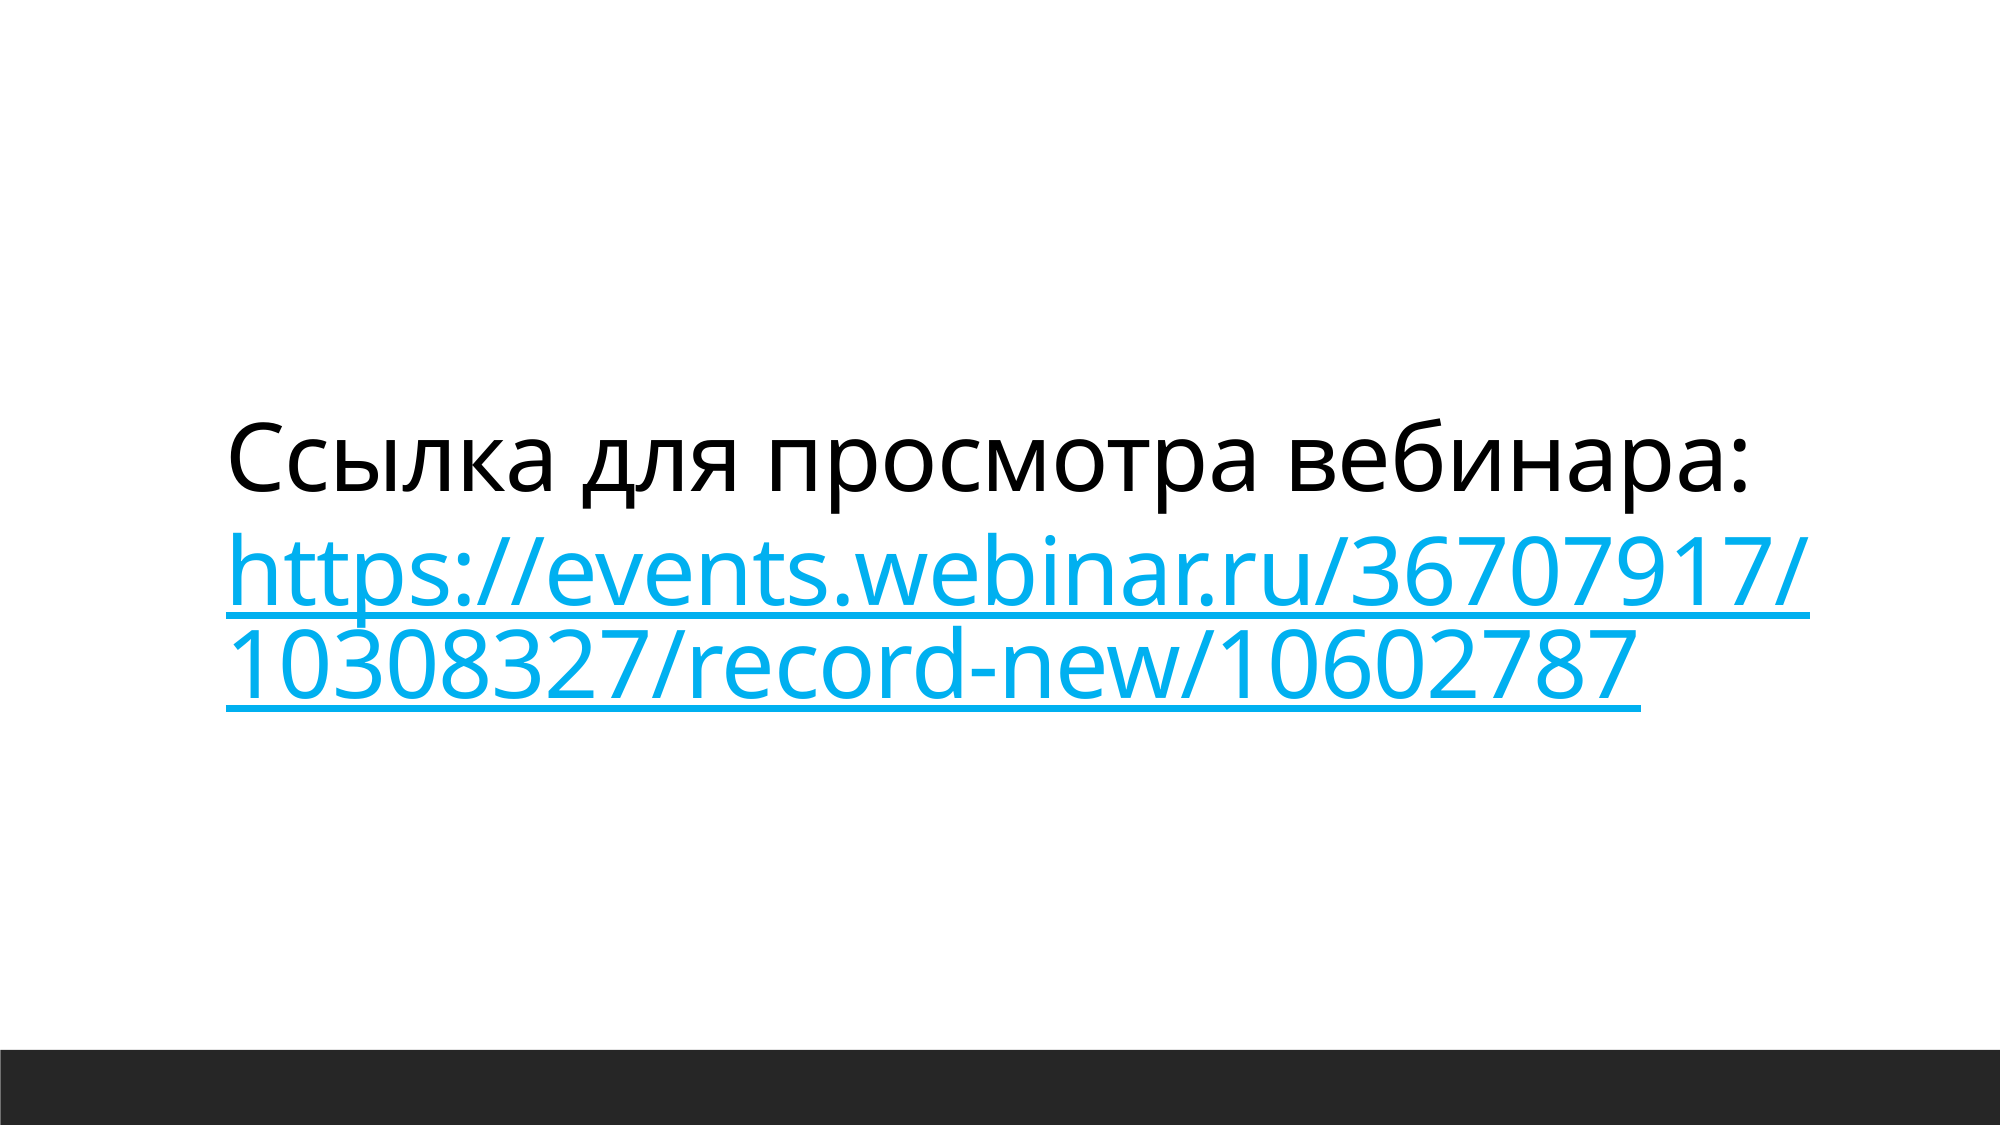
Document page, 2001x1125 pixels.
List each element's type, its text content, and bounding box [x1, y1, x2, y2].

title Ссылка для просмотра вебинара: https://events.webinar.ru/36707917/10308327/record-new/10602787 [210, 398, 1861, 636]
